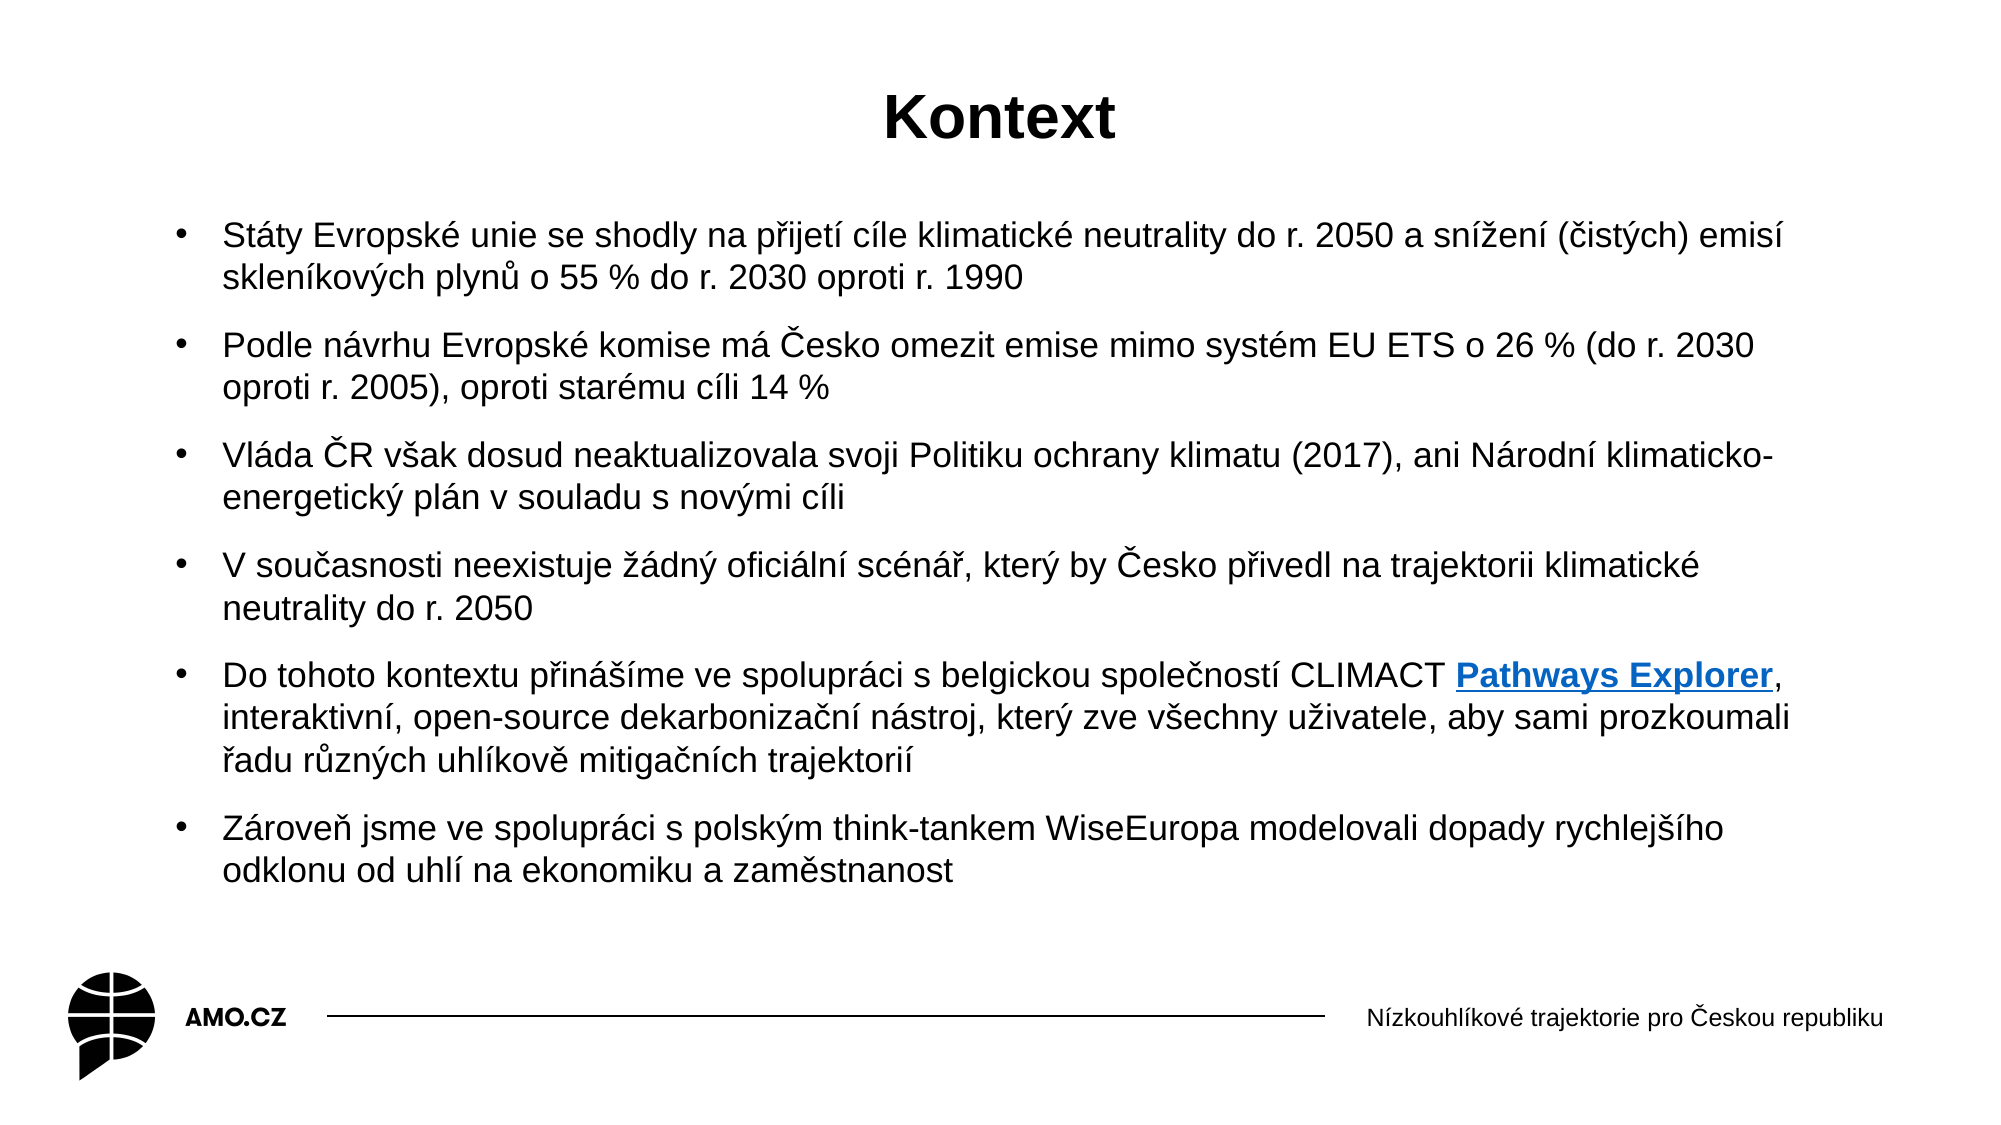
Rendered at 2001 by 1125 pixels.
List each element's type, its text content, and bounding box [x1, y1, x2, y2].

text_box Nízkouhlíkové trajektorie pro Českou republiku [1315, 997, 1901, 1110]
text_box Státy Evropské unie se shodly na přijetí cíle klimatické neutrality do r. 2050 a snížení (čistých) emisí skleníkových plynů o 55 % do r. 2030 oproti r. 1990 Podle návrhu Evropské komise má Česko omezit emise mimo systém EU ETS o 26 % (do r. 2030 oproti r. 2005), oproti starému cíli 14 % Vláda ČR však dosud neaktualizovala svoji Politiku ochrany klimatu (2017), ani Národní klimaticko-energetický plán v souladu s novými cíli V současnosti neexistuje žádný oficiální scénář, který by Česko přivedl na trajektorii klimatické neutrality do r. 2050 Do tohoto kontextu přinášíme ve spolupráci s belgickou společností CLIMACT Pathways Explorer, interaktivní, open-source dekarbonizační nástroj, který zve všechny uživatele, aby sami prozkoumali řadu různých uhlíkově mitigačních trajektorií Zároveň jsme ve spolupráci s polským think-tankem WiseEuropa modelovali dopady rychlejšího odklonu od uhlí na ekonomiku a zaměstnanost [160, 204, 1840, 897]
title Kontext [362, 58, 1638, 160]
picture [10, 860, 343, 1125]
